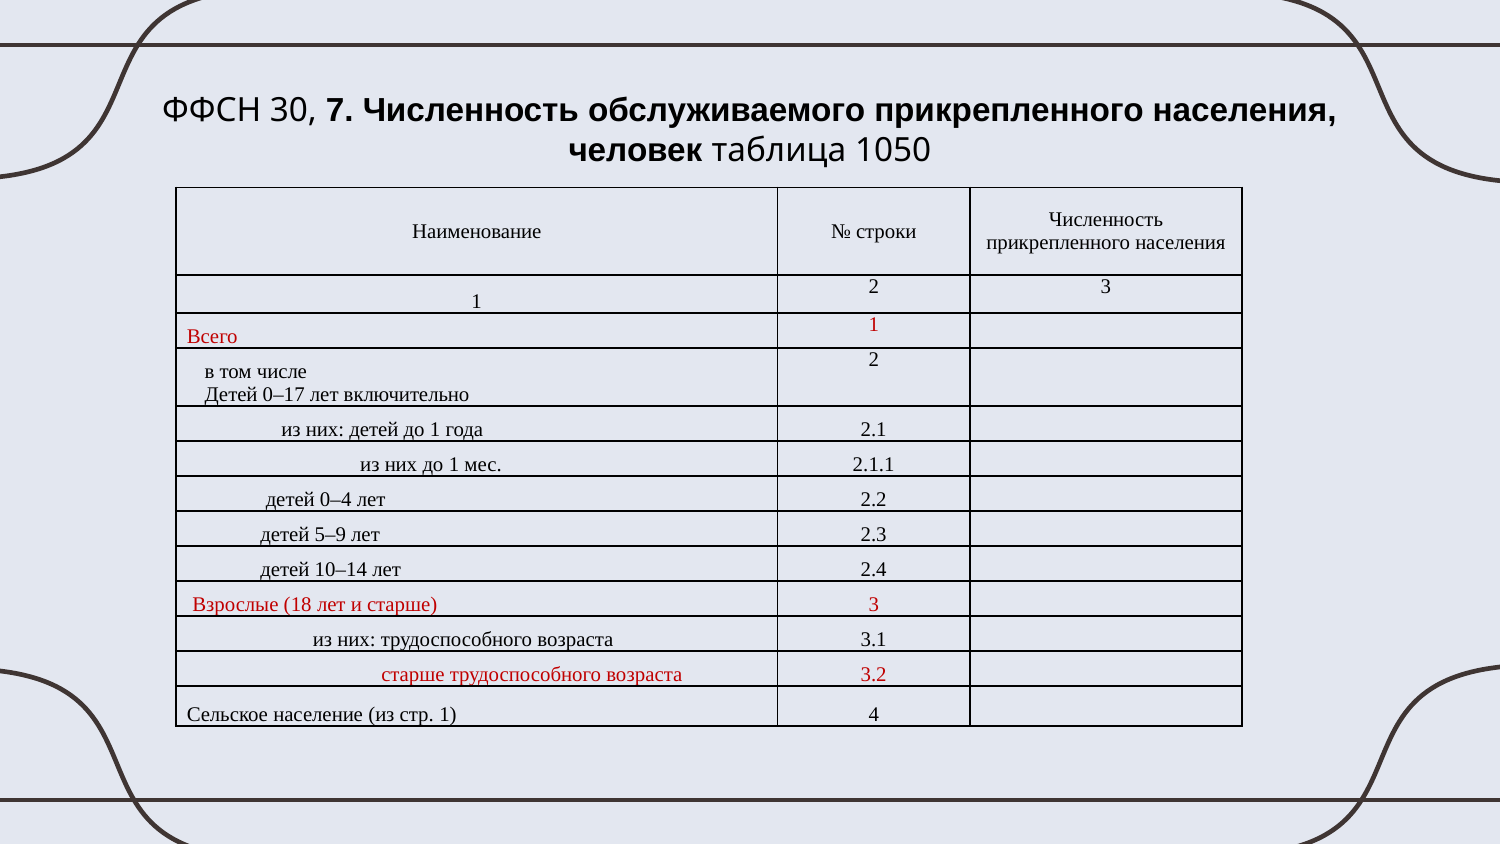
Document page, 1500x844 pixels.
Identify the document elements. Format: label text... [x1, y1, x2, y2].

table_cell [971, 512, 1241, 545]
table_cell [971, 547, 1241, 580]
table_cell 2.2 [778, 477, 969, 510]
table_header № строки [778, 188, 969, 274]
table_cell Сельское население (из стр. 1) [177, 687, 777, 725]
text_box [0, 14, 256, 60]
title ФФСН 30, 7. Численность обслуживаемого прикрепленного населения, человек таблица 1050 [116, 72, 1383, 167]
table_cell [971, 582, 1241, 615]
table_cell [971, 652, 1241, 685]
table_cell 4 [778, 687, 969, 725]
table_header Наименование [177, 188, 777, 274]
table_cell [971, 349, 1241, 405]
table_cell 2 [778, 276, 969, 312]
table_cell 3 [778, 582, 969, 615]
table_cell из них: трудоспособного возраста [177, 617, 777, 650]
table_cell [971, 314, 1241, 347]
table_cell [971, 477, 1241, 510]
table_cell из них до 1 мес. [177, 442, 777, 475]
table_cell детей 10–14 лет [177, 547, 777, 580]
table_cell 1 [177, 276, 777, 312]
table_cell Всего [177, 314, 777, 347]
table_cell [971, 442, 1241, 475]
table_cell 1 [778, 314, 969, 347]
table_cell 3.1 [778, 617, 969, 650]
table_cell [971, 687, 1241, 725]
table_cell детей 0–4 лет [177, 477, 777, 510]
table_header Численность прикрепленного населения [971, 188, 1241, 274]
table_cell 2.1.1 [778, 442, 969, 475]
table_cell 3 [971, 276, 1241, 312]
table_cell Взрослые (18 лет и старше) [177, 582, 777, 615]
table_cell 2.1 [778, 407, 969, 440]
table_cell [971, 407, 1241, 440]
table_cell 2.3 [778, 512, 969, 545]
table_cell старше трудоспособного возраста [177, 652, 777, 685]
table_cell [971, 617, 1241, 650]
table_cell детей 5–9 лет [177, 512, 777, 545]
table_cell из них: детей до 1 года [177, 407, 777, 440]
table_cell в том числе Детей 0–17 лет включительно [177, 349, 777, 405]
table_cell 3.2 [778, 652, 969, 685]
table_cell 2 [778, 349, 969, 405]
table_cell 2.4 [778, 547, 969, 580]
